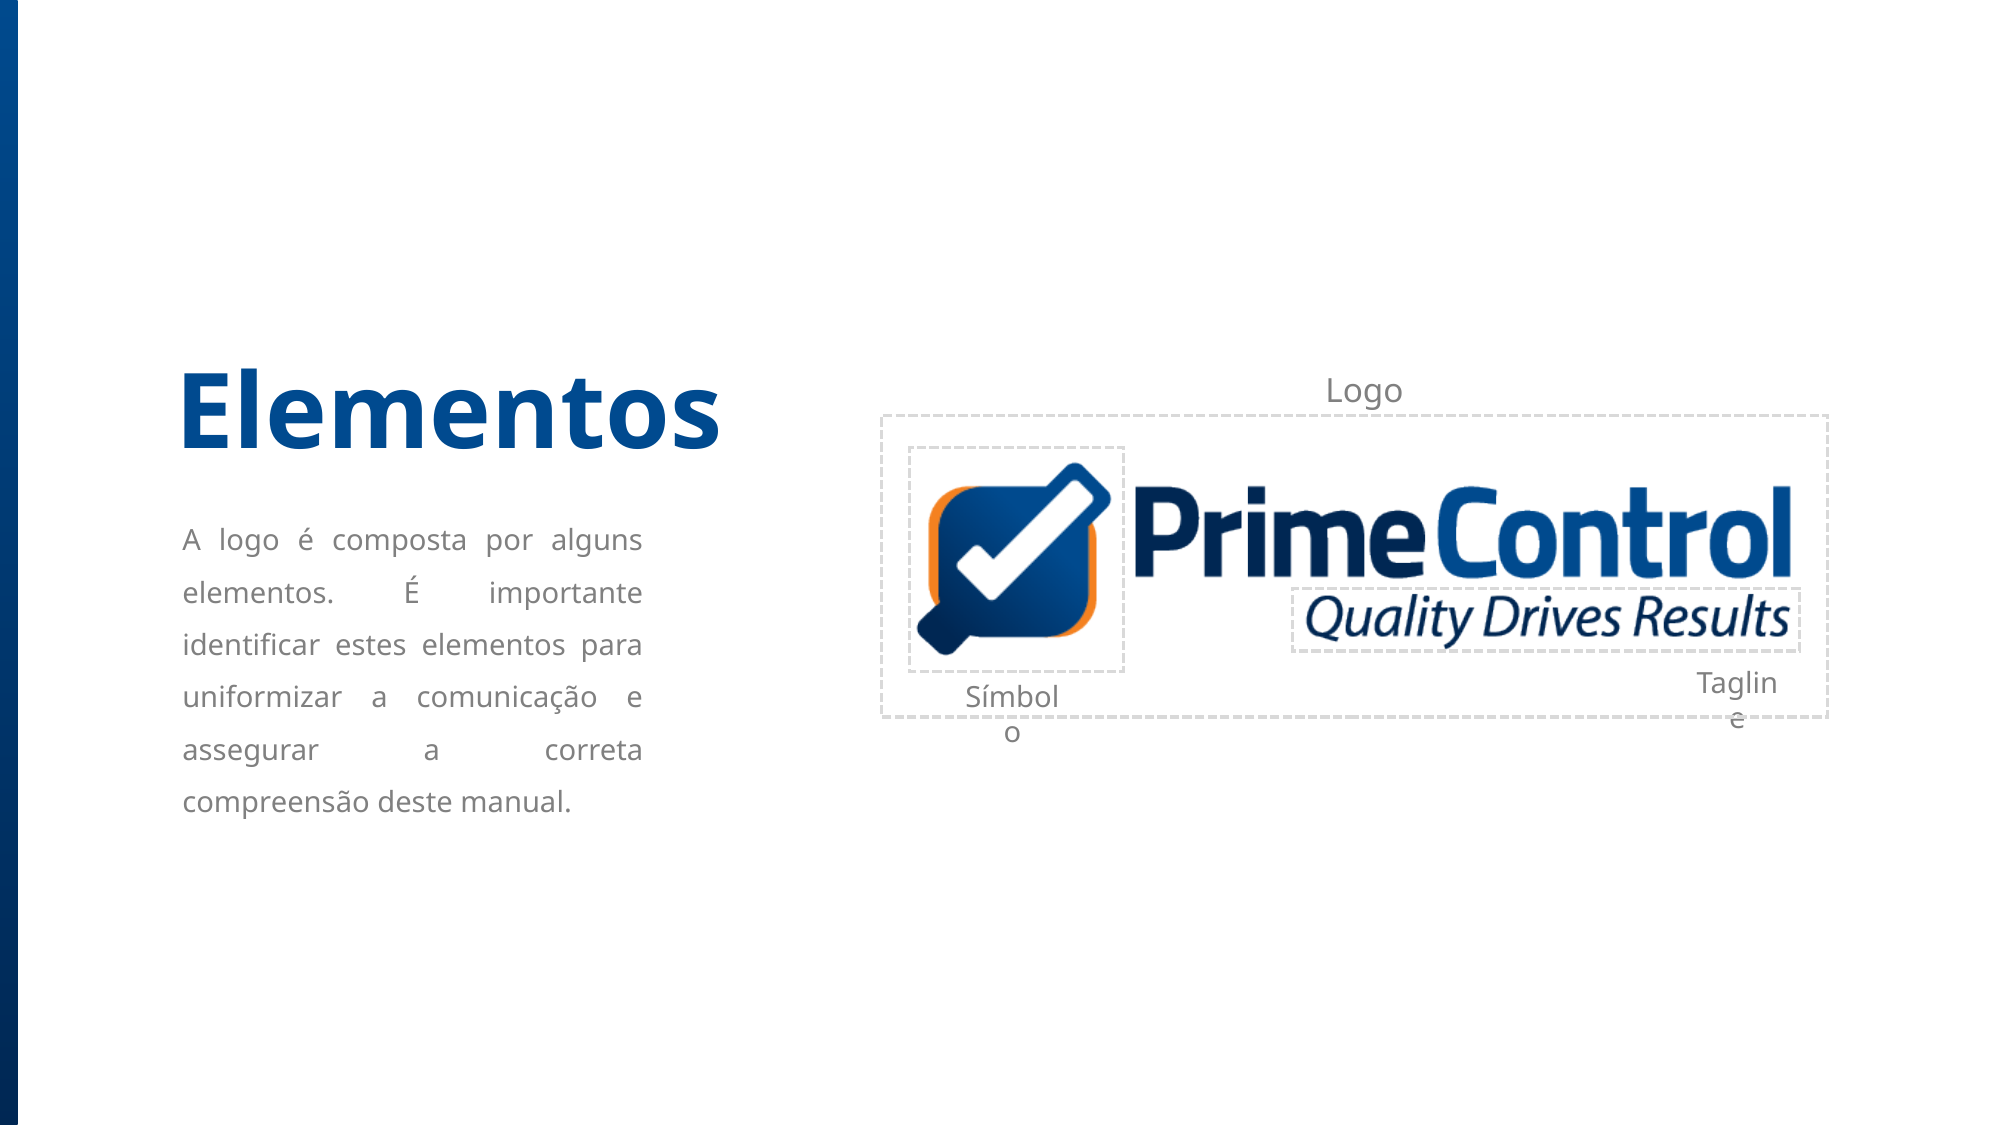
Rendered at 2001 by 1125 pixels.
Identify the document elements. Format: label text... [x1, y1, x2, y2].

text_box A logo é composta por alguns elementos. É importante identificar estes elementos para uniformizar a comunicação e assegurar a correta compreensão deste manual. [167, 496, 659, 826]
text_box [0, 0, 19, 1125]
title Elementos [160, 344, 739, 479]
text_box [881, 361, 1828, 722]
